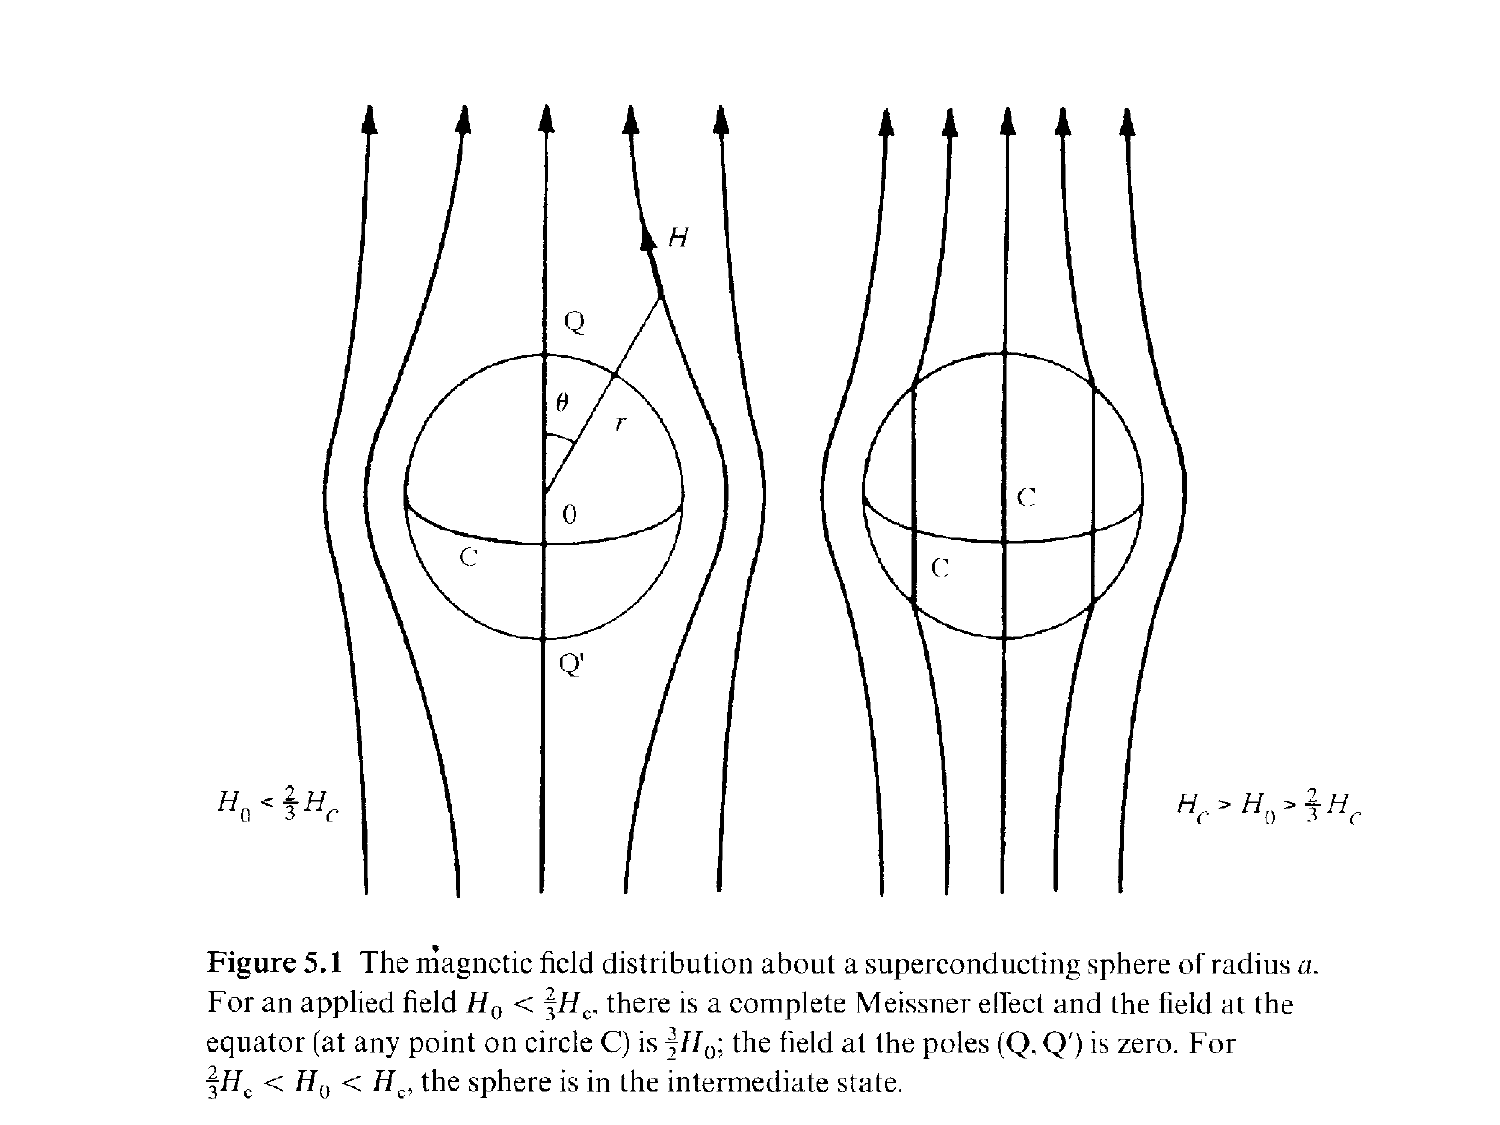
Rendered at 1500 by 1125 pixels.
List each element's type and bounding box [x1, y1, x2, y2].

picture [37, 62, 1403, 1125]
